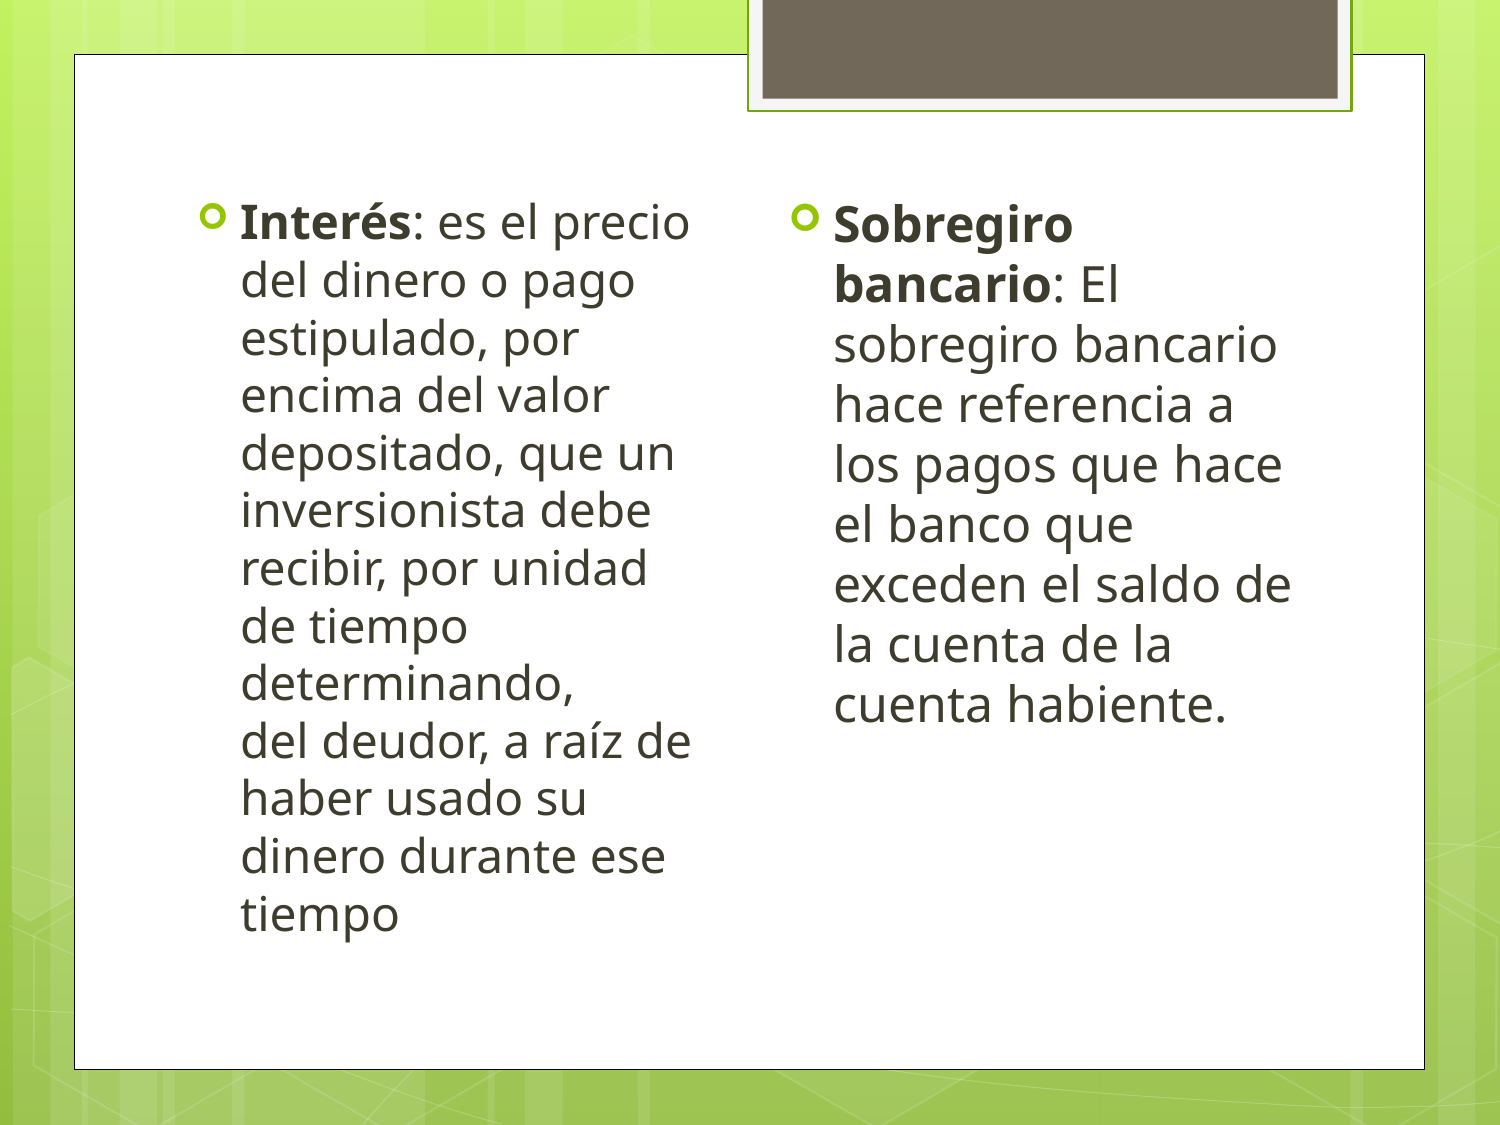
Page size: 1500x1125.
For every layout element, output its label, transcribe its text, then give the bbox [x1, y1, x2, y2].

list Interés: es el precio del dinero o pago estipulado, por encima del valor depositado, que un inversionista debe recibir, por unidad de tiempo determinando, del deudor, a raíz de haber usado su dinero durante ese tiempo [171, 184, 732, 953]
list Sobregiro bancario: El sobregiro bancario hace referencia a los pagos que hace el banco que exceden el saldo de la cuenta de la cuenta habiente. [761, 184, 1323, 953]
